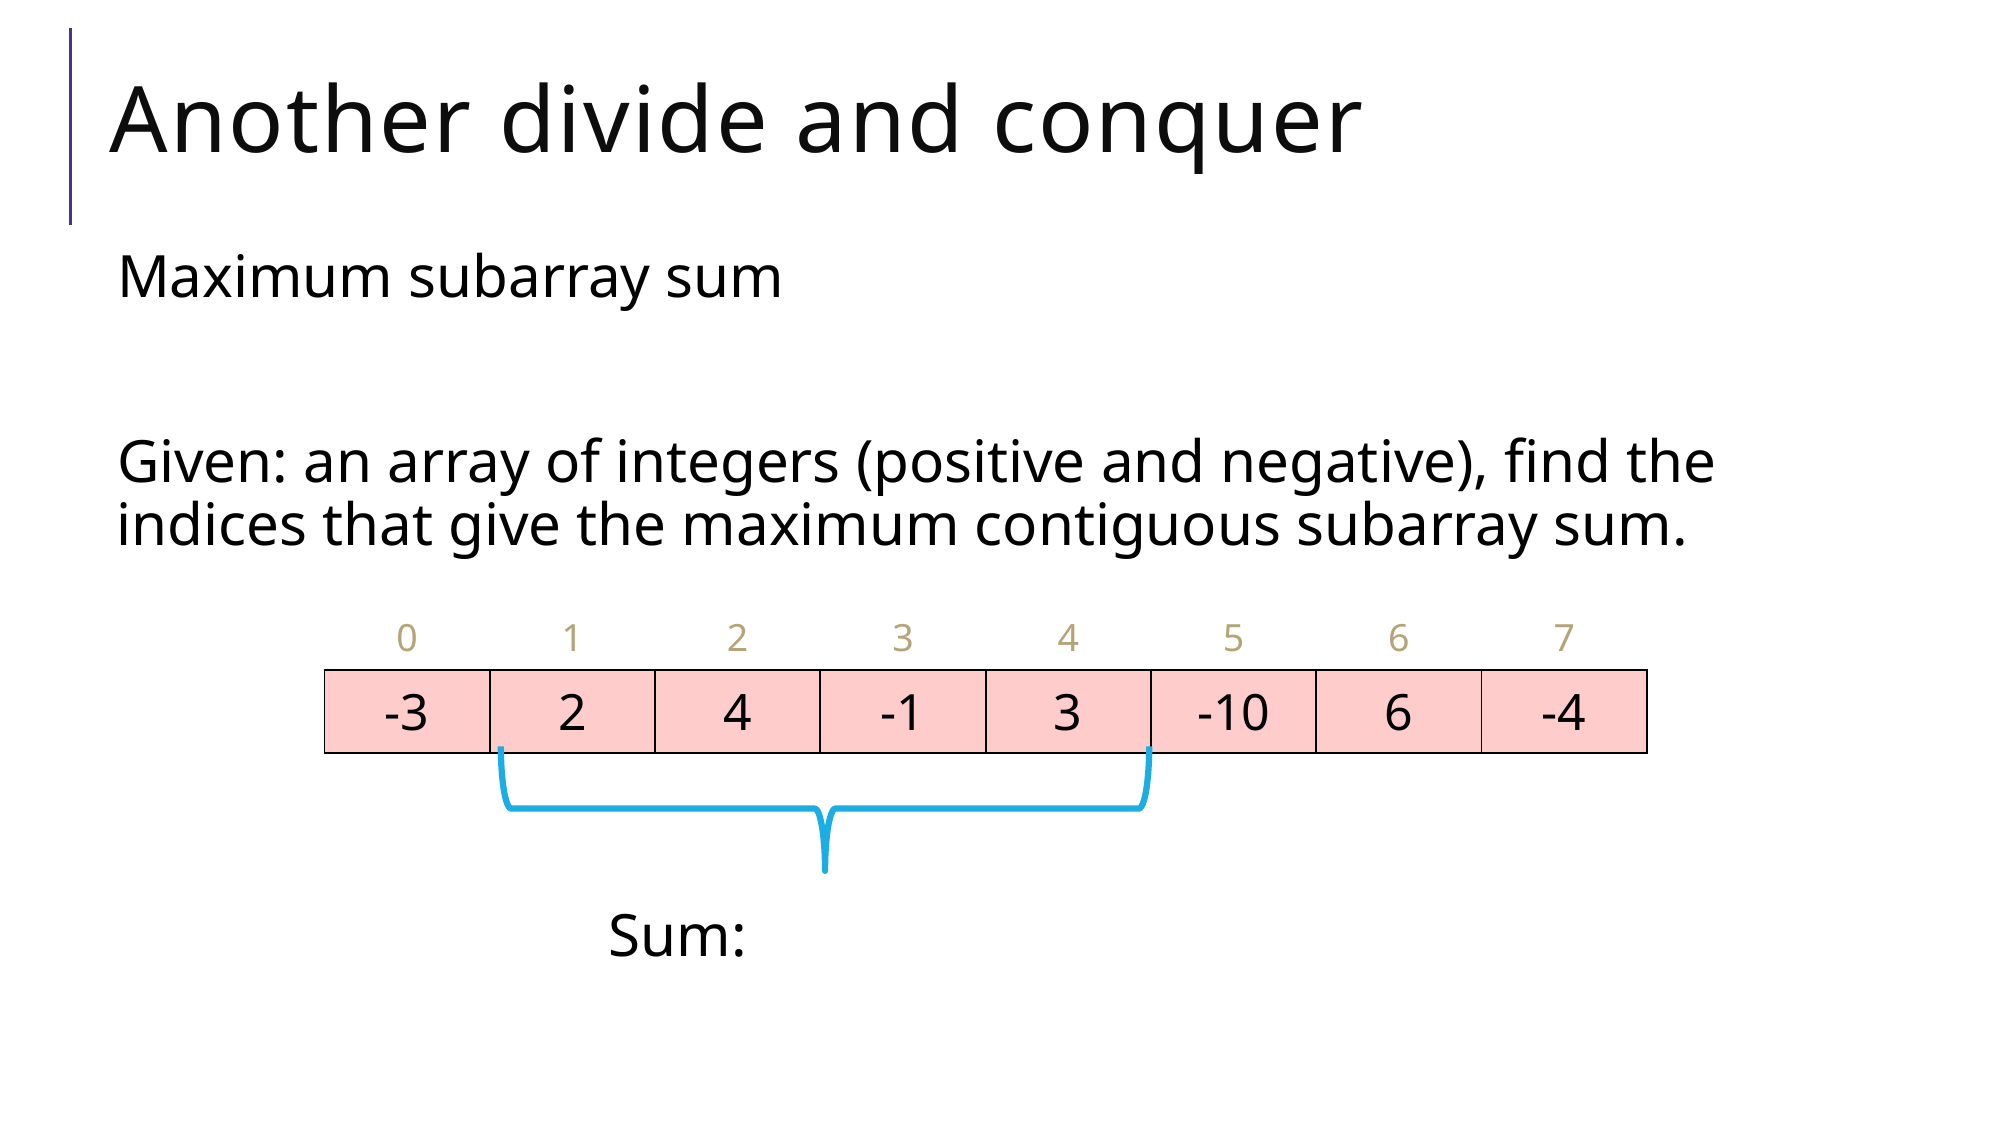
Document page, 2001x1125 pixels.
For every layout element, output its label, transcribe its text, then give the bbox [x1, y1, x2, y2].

table_cell -10 [1152, 671, 1315, 752]
table_cell -1 [821, 671, 985, 746]
title Another divide and conquer [94, 43, 1930, 210]
text_box [500, 746, 1150, 872]
table_cell -3 [325, 671, 489, 752]
table_header 4 [987, 605, 1150, 669]
table_header 6 [1317, 605, 1481, 669]
table_cell 3 [987, 671, 1150, 746]
list Maximum subarray sum Given: an array of integers (positive and negative), find the indices that give the maximum contiguous subarray sum. [94, 240, 1930, 604]
table_header 7 [1482, 605, 1646, 669]
table_header 5 [1152, 605, 1315, 669]
table_cell -4 [1482, 671, 1646, 752]
table_header 2 [656, 605, 819, 669]
table_header 1 [491, 605, 654, 669]
table_cell 4 [656, 671, 819, 746]
table_header 0 [325, 605, 489, 669]
table_header 3 [821, 605, 985, 669]
table_cell 2 [491, 671, 654, 752]
table_cell 6 [1317, 671, 1481, 752]
